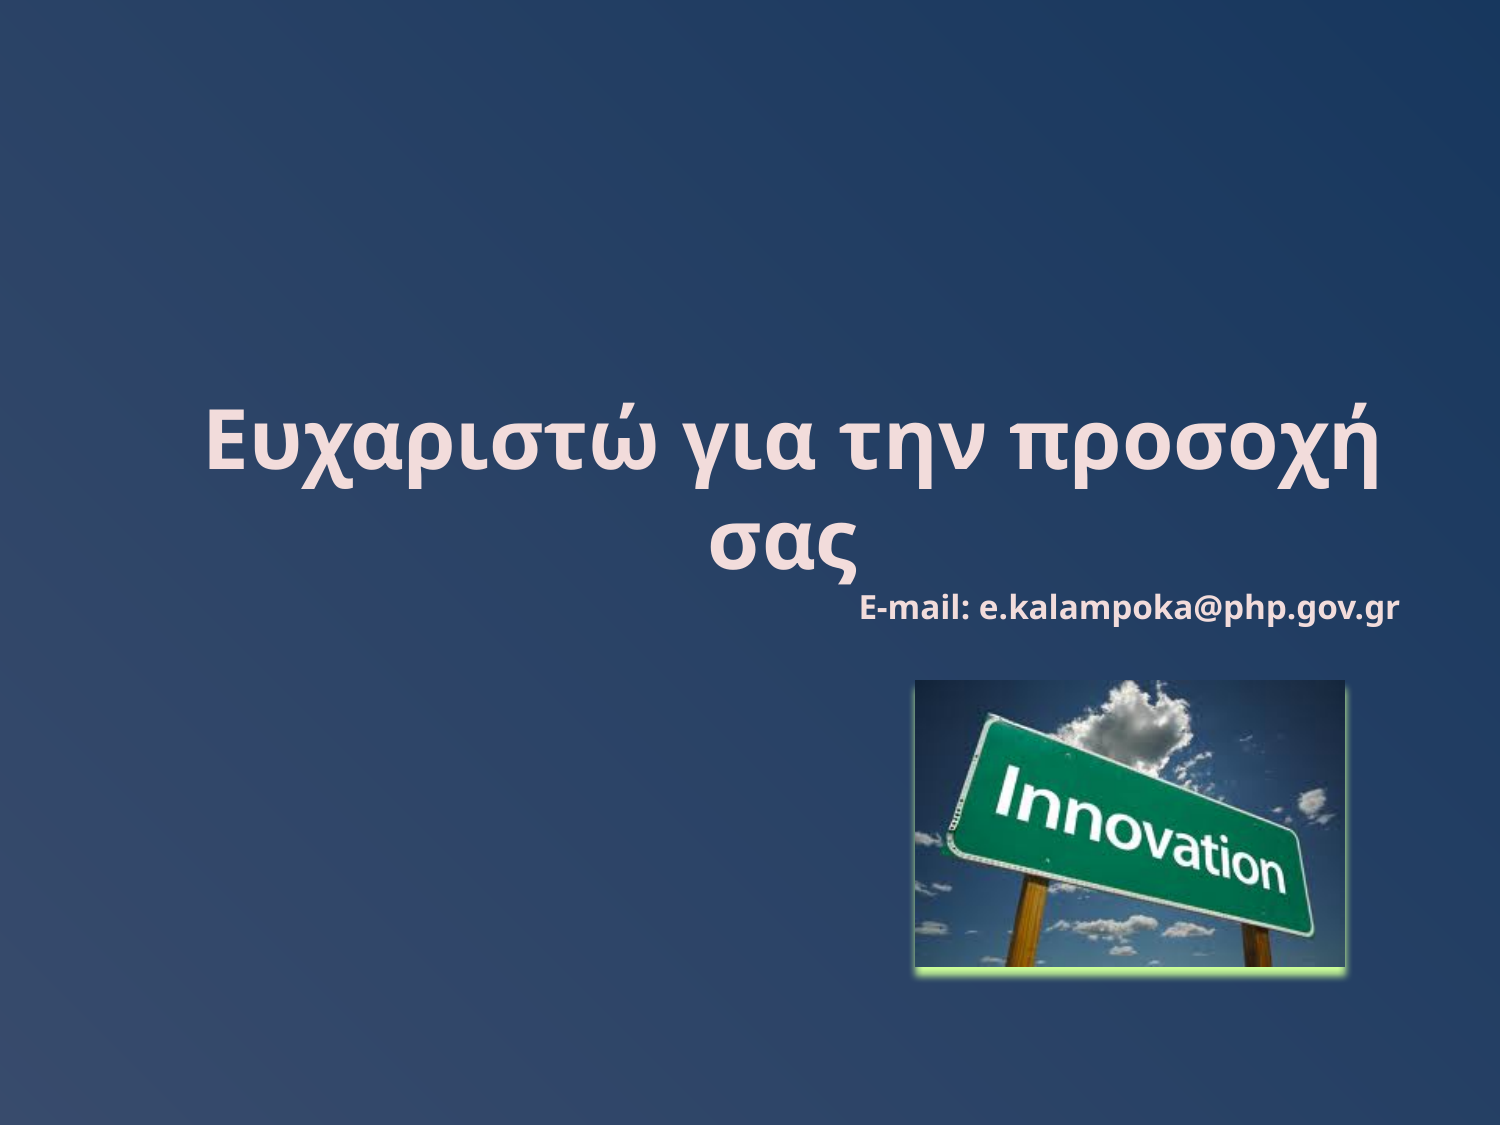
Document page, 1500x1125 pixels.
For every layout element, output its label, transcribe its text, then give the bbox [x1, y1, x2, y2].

text_box Ευχαριστώ για την προσοχή σας E-mail: e.kalampoka@php.gov.gr [171, 278, 1416, 834]
picture [915, 680, 1346, 967]
